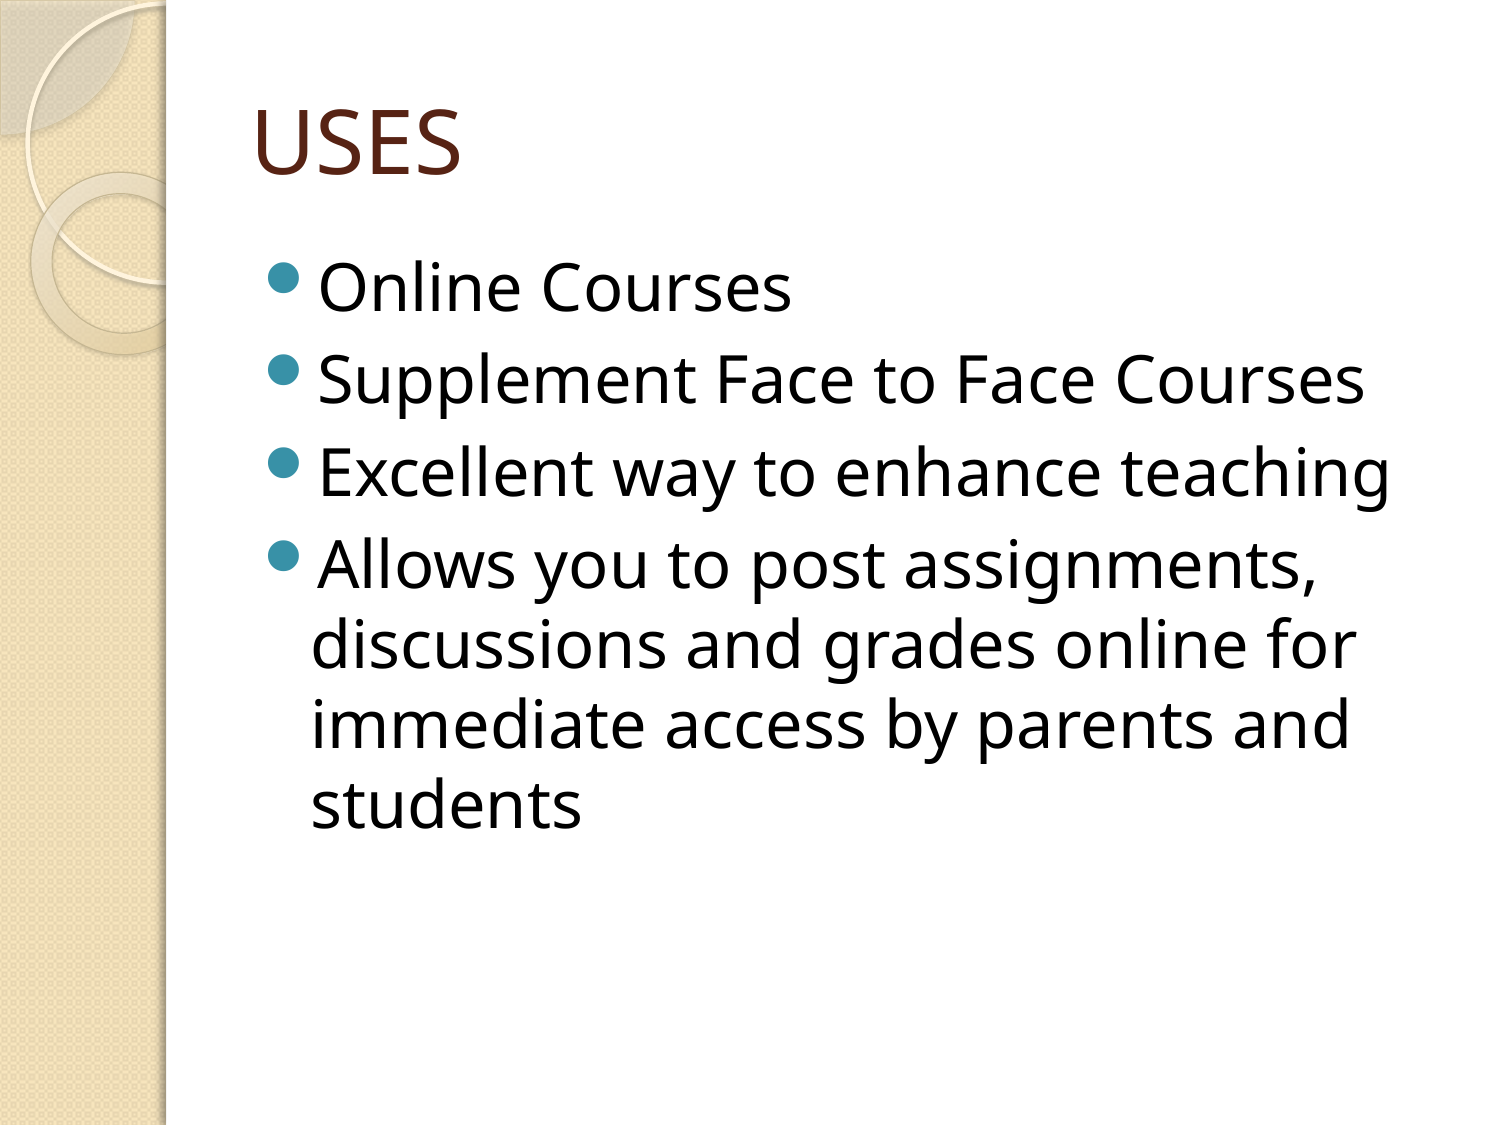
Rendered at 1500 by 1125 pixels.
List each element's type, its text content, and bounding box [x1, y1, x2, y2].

title USES [235, 45, 1466, 233]
list Online Courses Supplement Face to Face Courses Excellent way to enhance teaching Allows you to post assignments, discussions and grades online for immediate access by parents and students [235, 237, 1466, 1025]
